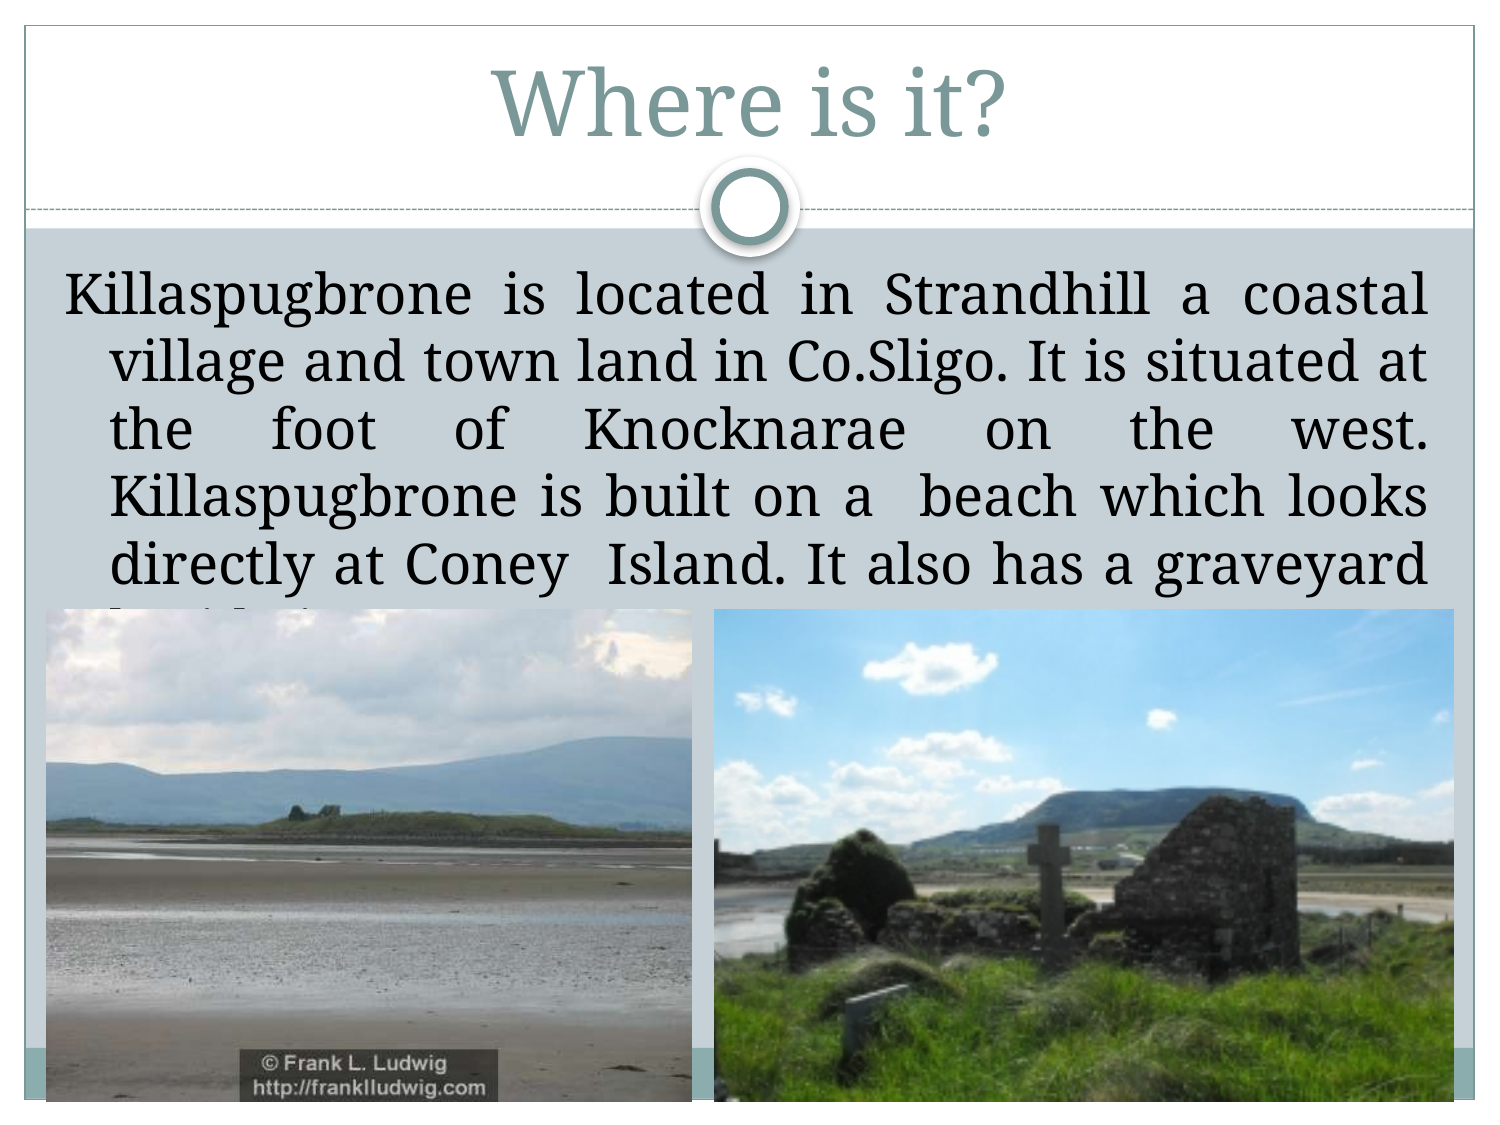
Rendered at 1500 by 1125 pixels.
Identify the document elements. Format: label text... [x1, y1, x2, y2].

list Killaspugbrone is located in Strandhill a coastal village and town land in Co.Sligo. It is situated at the foot of Knocknarae on the west. Killaspugbrone is built on a beach which looks directly at Coney Island. It also has a graveyard beside it. [49, 250, 1445, 1001]
title Where is it? [49, 37, 1450, 162]
picture [46, 609, 692, 1102]
picture [714, 609, 1454, 1102]
